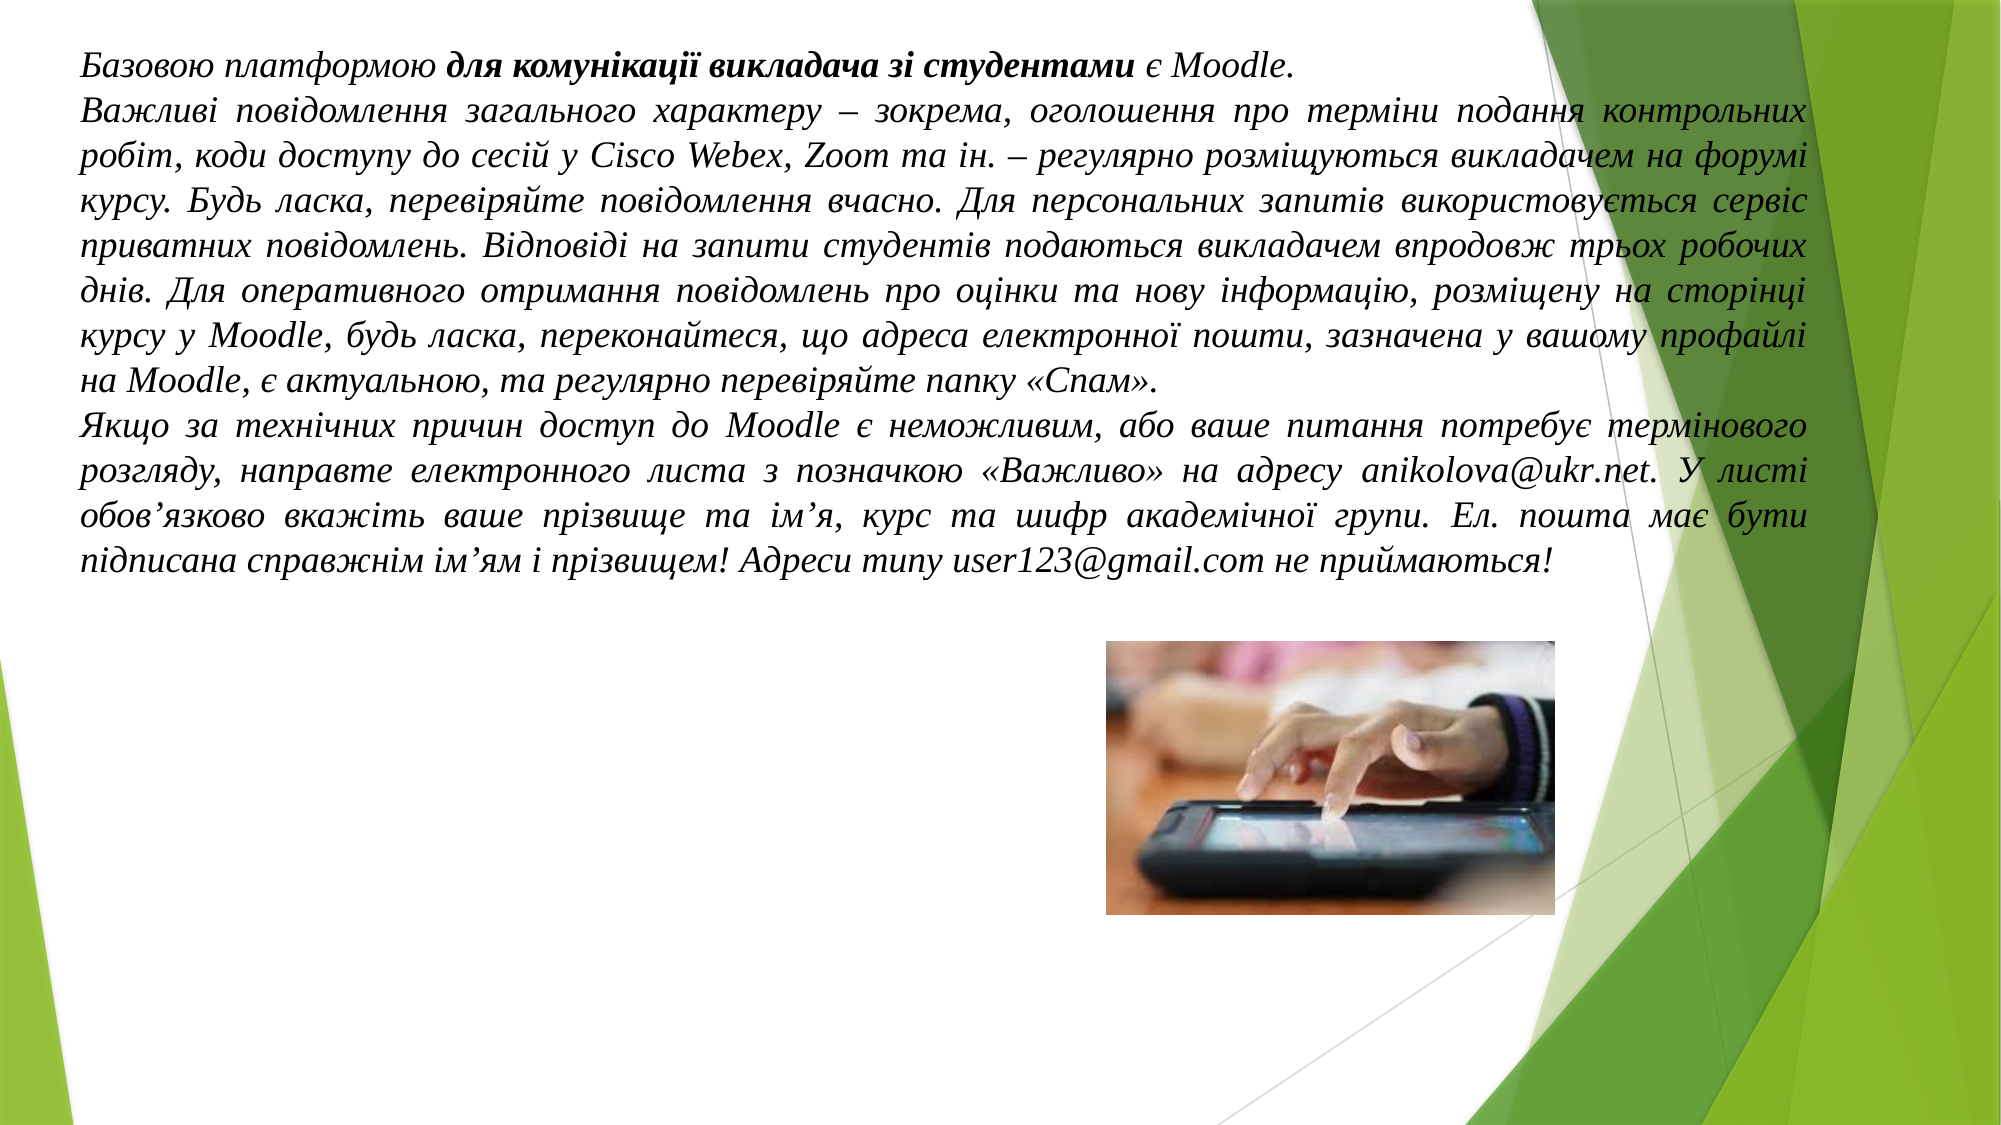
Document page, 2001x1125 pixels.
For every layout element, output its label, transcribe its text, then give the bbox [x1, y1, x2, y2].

text_box Базовою платформою для комунікації викладача зі студентами є Moodle. Важливі повідомлення загального характеру – зокрема, оголошення про терміни подання контрольних робіт, коди доступу до сесій у Cisco Webex, Zoom та ін. – регулярно розміщуються викладачем на форумі курсу. Будь ласка, перевіряйте повідомлення вчасно. Для персональних запитів використовується сервіс приватних повідомлень. Відповіді на запити студентів подаються викладачем впродовж трьох робочих днів. Для оперативного отримання повідомлень про оцінки та нову інформацію, розміщену на сторінці курсу у Moodle, будь ласка, переконайтеся, що адреса електронної пошти, зазначена у вашому профайлі на Moodle, є актуальною, та регулярно перевіряйте папку «Спам». Якщо за технічних причин доступ до Moodle є неможливим, або ваше питання потребує термінового розгляду, направте електронного листа з позначкою «Важливо» на адресу anikolova@ukr.net. У листі обов’язково вкажіть ваше прізвище та ім’я, курс та шифр академічної групи. Ел. пошта має бути підписана справжнім ім’ям і прізвищем! Адреси типу user123@gmail.com не приймаються! [65, 32, 1823, 588]
picture [1105, 640, 1556, 916]
